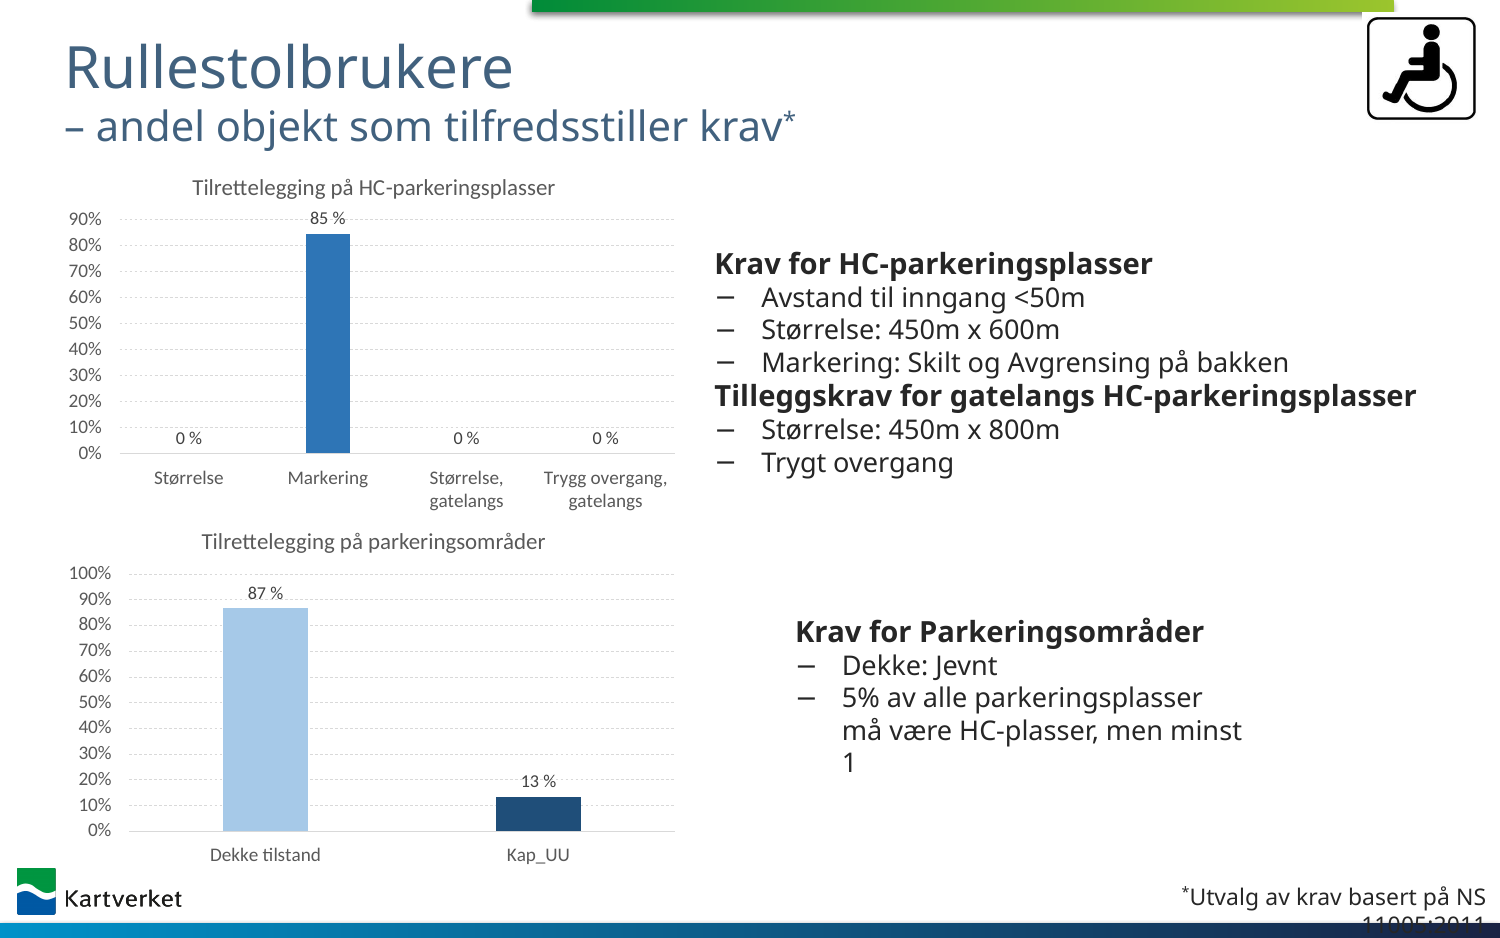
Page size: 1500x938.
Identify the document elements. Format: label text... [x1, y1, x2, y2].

text_box Krav for HC-parkeringsplasser Avstand til inngang <50m Størrelse: 450m x 600m Markering: Skilt og Avgrensing på bakken Tilleggskrav for gatelangs HC-parkeringsplasser Størrelse: 450m x 800m Trygt overgang [699, 237, 1433, 485]
picture [62, 520, 686, 874]
picture [62, 166, 686, 519]
text_box *Utvalg av krav basert på NS 11005:2011 [1068, 873, 1500, 938]
text_box Krav for Parkeringsområder Dekke: Jevnt 5% av alle parkeringsplasser må være HC-plasser, men minst 1 [780, 605, 1261, 786]
text_box Rullestolbrukere – andel objekt som tilfredsstiller krav* [49, 25, 1431, 158]
picture [1362, 12, 1481, 126]
